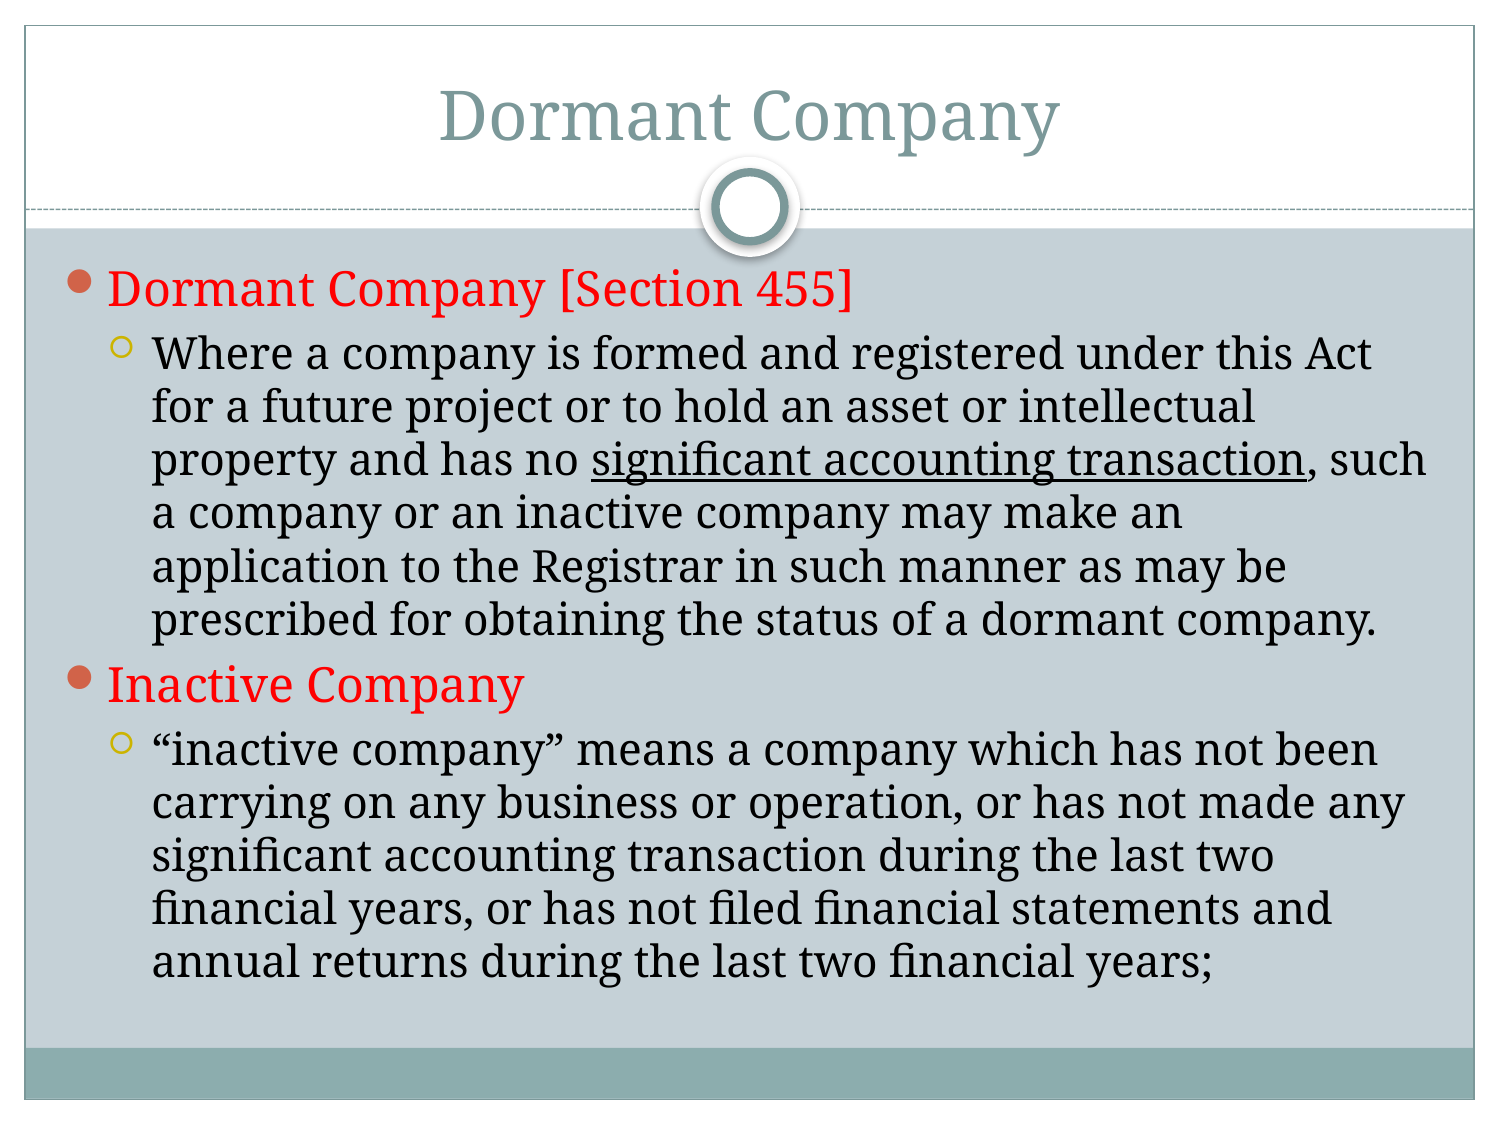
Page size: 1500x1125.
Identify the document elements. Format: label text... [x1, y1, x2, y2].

title Dormant Company [49, 37, 1450, 162]
list Dormant Company [Section 455] Where a company is formed and registered under this Act for a future project or to hold an asset or intellectual property and has no significant accounting transaction, such a company or an inactive company may make an application to the Registrar in such manner as may be prescribed for obtaining the status of a dormant company. Inactive Company “inactive company” means a company which has not been carrying on any business or operation, or has not made any significant accounting transaction during the last two financial years, or has not filed financial statements and annual returns during the last two financial years; [49, 250, 1445, 1001]
